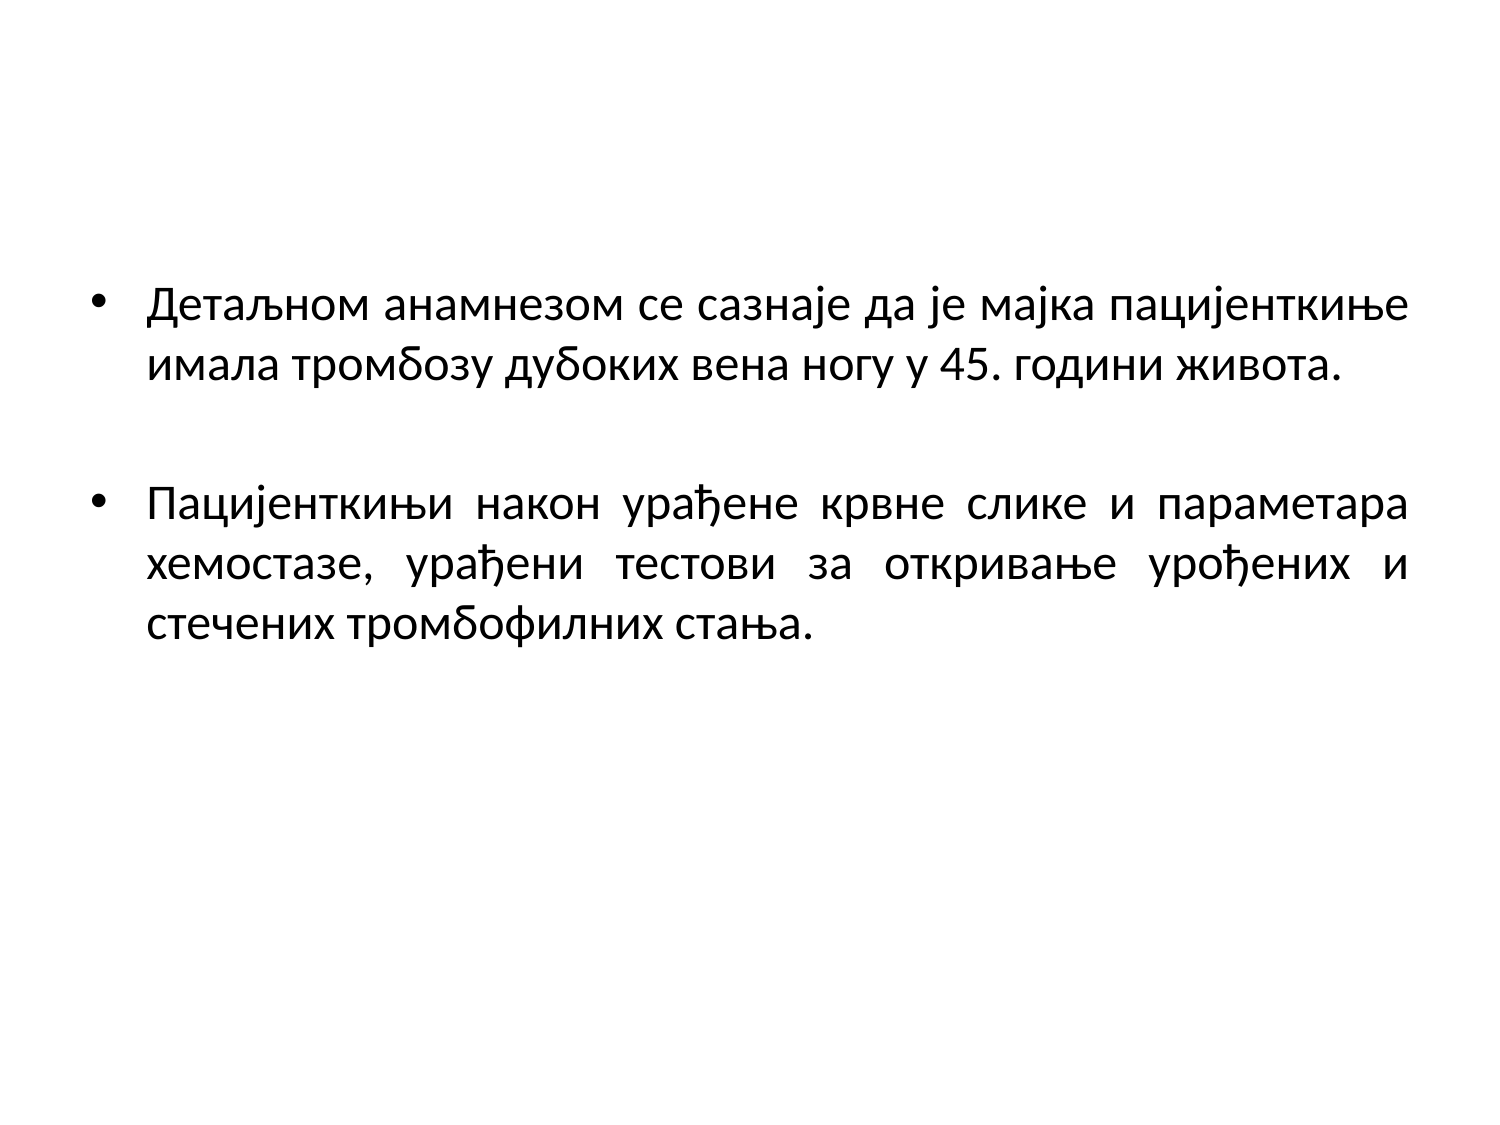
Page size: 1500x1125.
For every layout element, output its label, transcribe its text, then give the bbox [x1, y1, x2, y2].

list Детаљном анамнезом се сазнаје да је мајка пацијенткиње имала тромбозу дубоких вена ногу у 45. години живота. Пацијенткињи након урађене крвне слике и параметара хемостазе, урађени тестови за откривање урођених и стечених тромбофилних стања. [75, 262, 1425, 1005]
